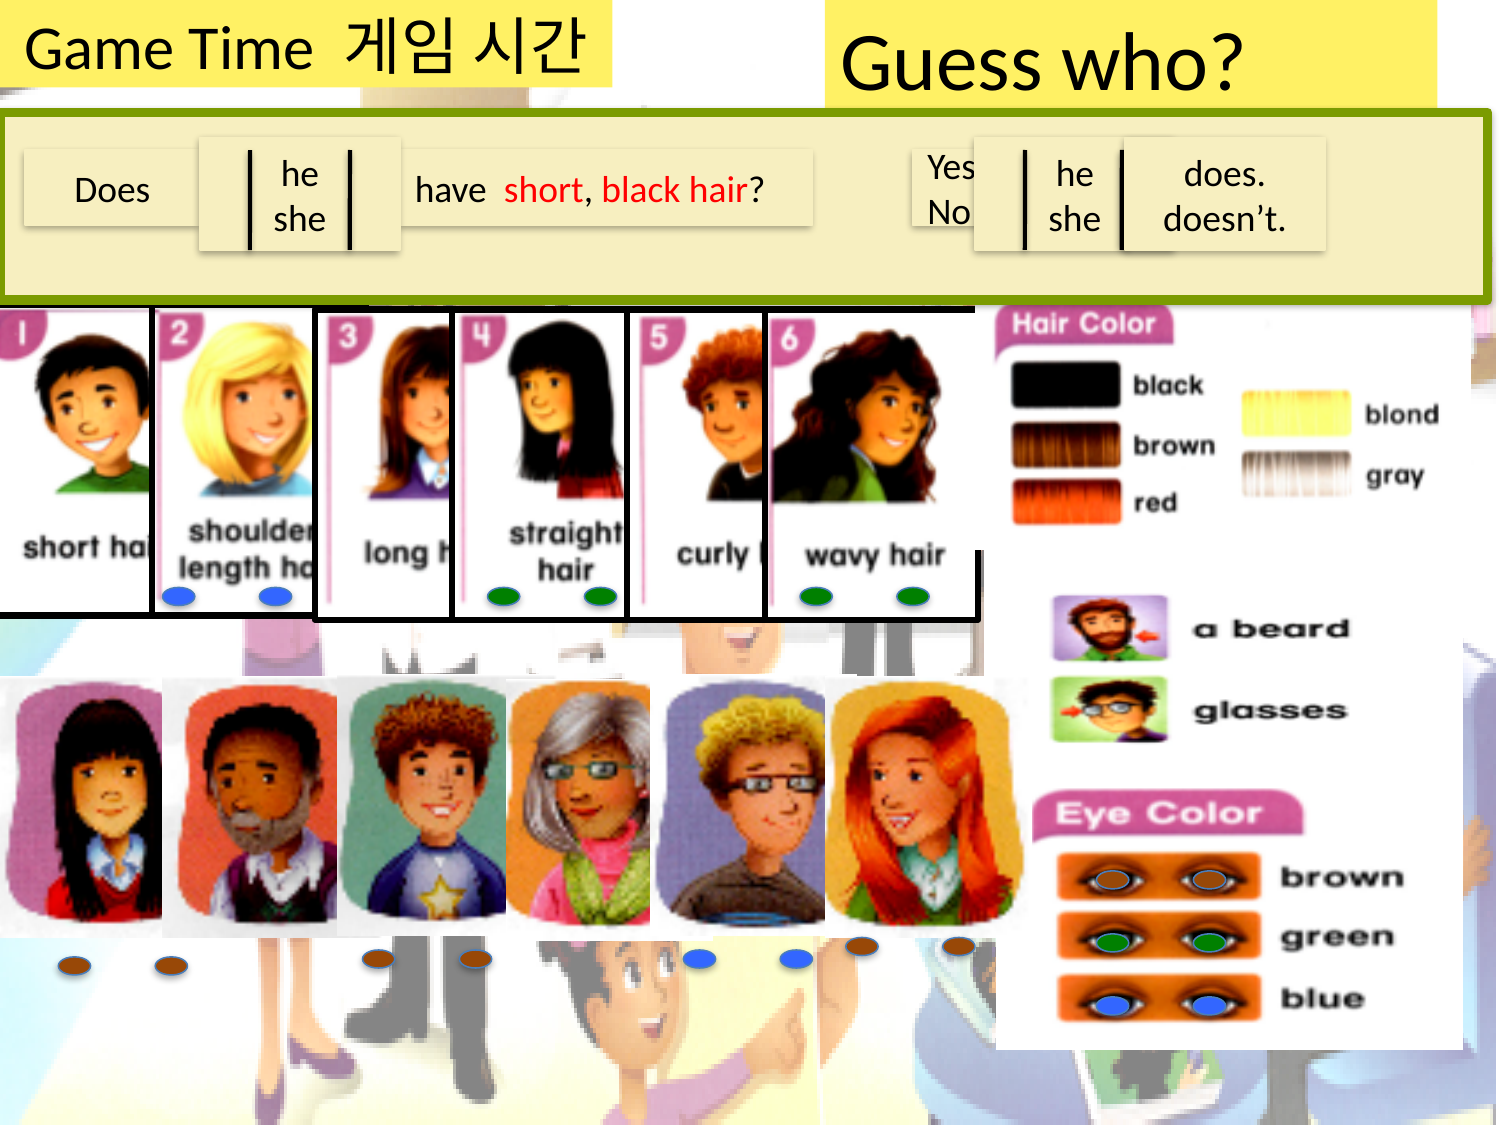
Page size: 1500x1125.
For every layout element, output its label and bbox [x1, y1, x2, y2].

text_box [162, 587, 292, 606]
text_box [845, 937, 976, 956]
text_box [57, 956, 188, 976]
text_box [487, 587, 617, 606]
text_box [362, 949, 492, 969]
text_box [799, 587, 930, 606]
text_box [683, 949, 813, 969]
text_box [0, 112, 1488, 301]
text_box [996, 787, 1463, 1051]
picture [0, 0, 1500, 1125]
